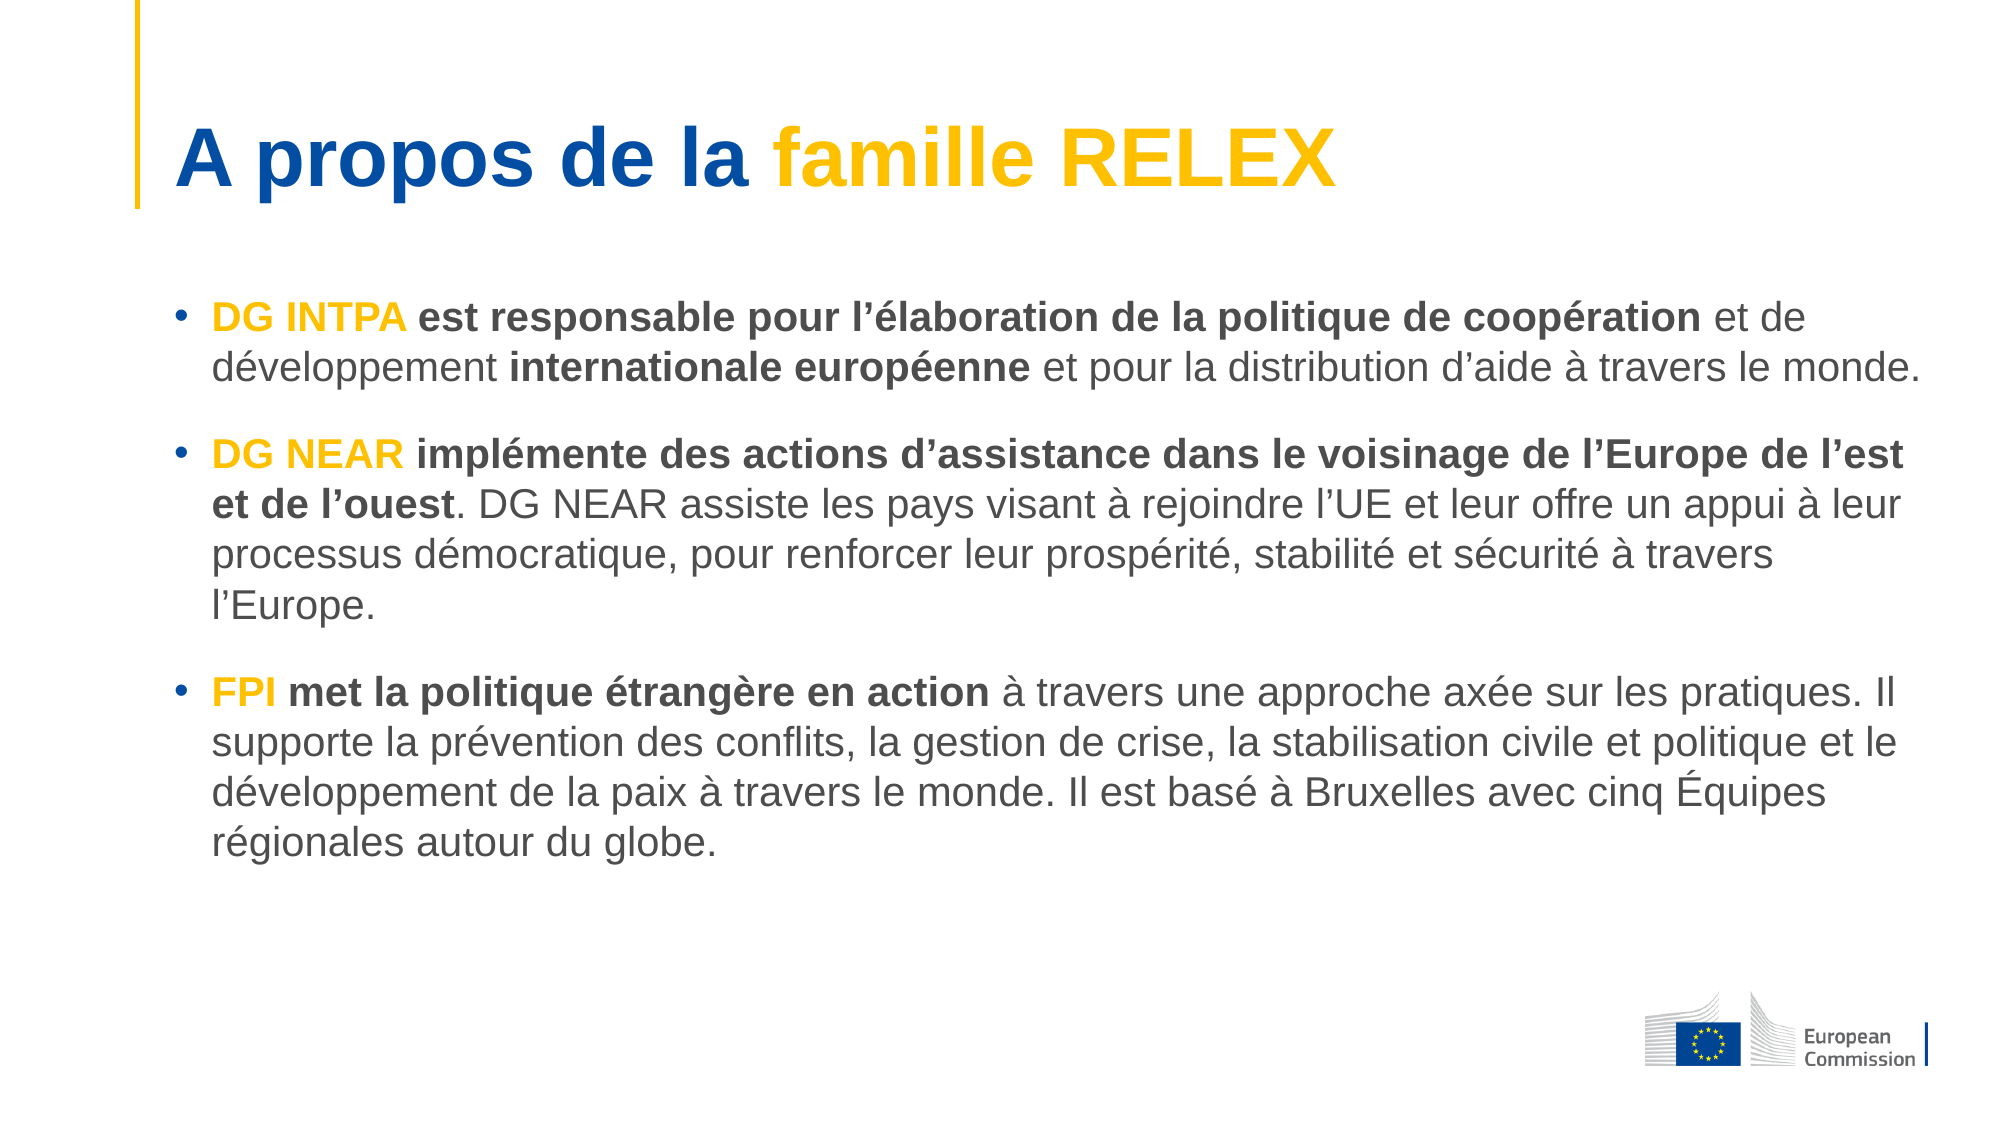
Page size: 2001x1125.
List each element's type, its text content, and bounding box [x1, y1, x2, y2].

title A propos de la famille RELEX [159, 76, 1885, 205]
picture [1645, 991, 1928, 1066]
list DG INTPA est responsable pour l’élaboration de la politique de coopération et de développement internationale européenne et pour la distribution d’aide à travers le monde. DG NEAR implémente des actions d’assistance dans le voisinage de l’Europe de l’est et de l’ouest. DG NEAR assiste les pays visant à rejoindre l’UE et leur offre un appui à leur processus démocratique, pour renforcer leur prospérité, stabilité et sécurité à travers l’Europe. FPI met la politique étrangère en action à travers une approche axée sur les pratiques. Il supporte la prévention des conflits, la gestion de crise, la stabilisation civile et politique et le développement de la paix à travers le monde. Il est basé à Bruxelles avec cinq Équipes régionales autour du globe. [159, 282, 1949, 920]
